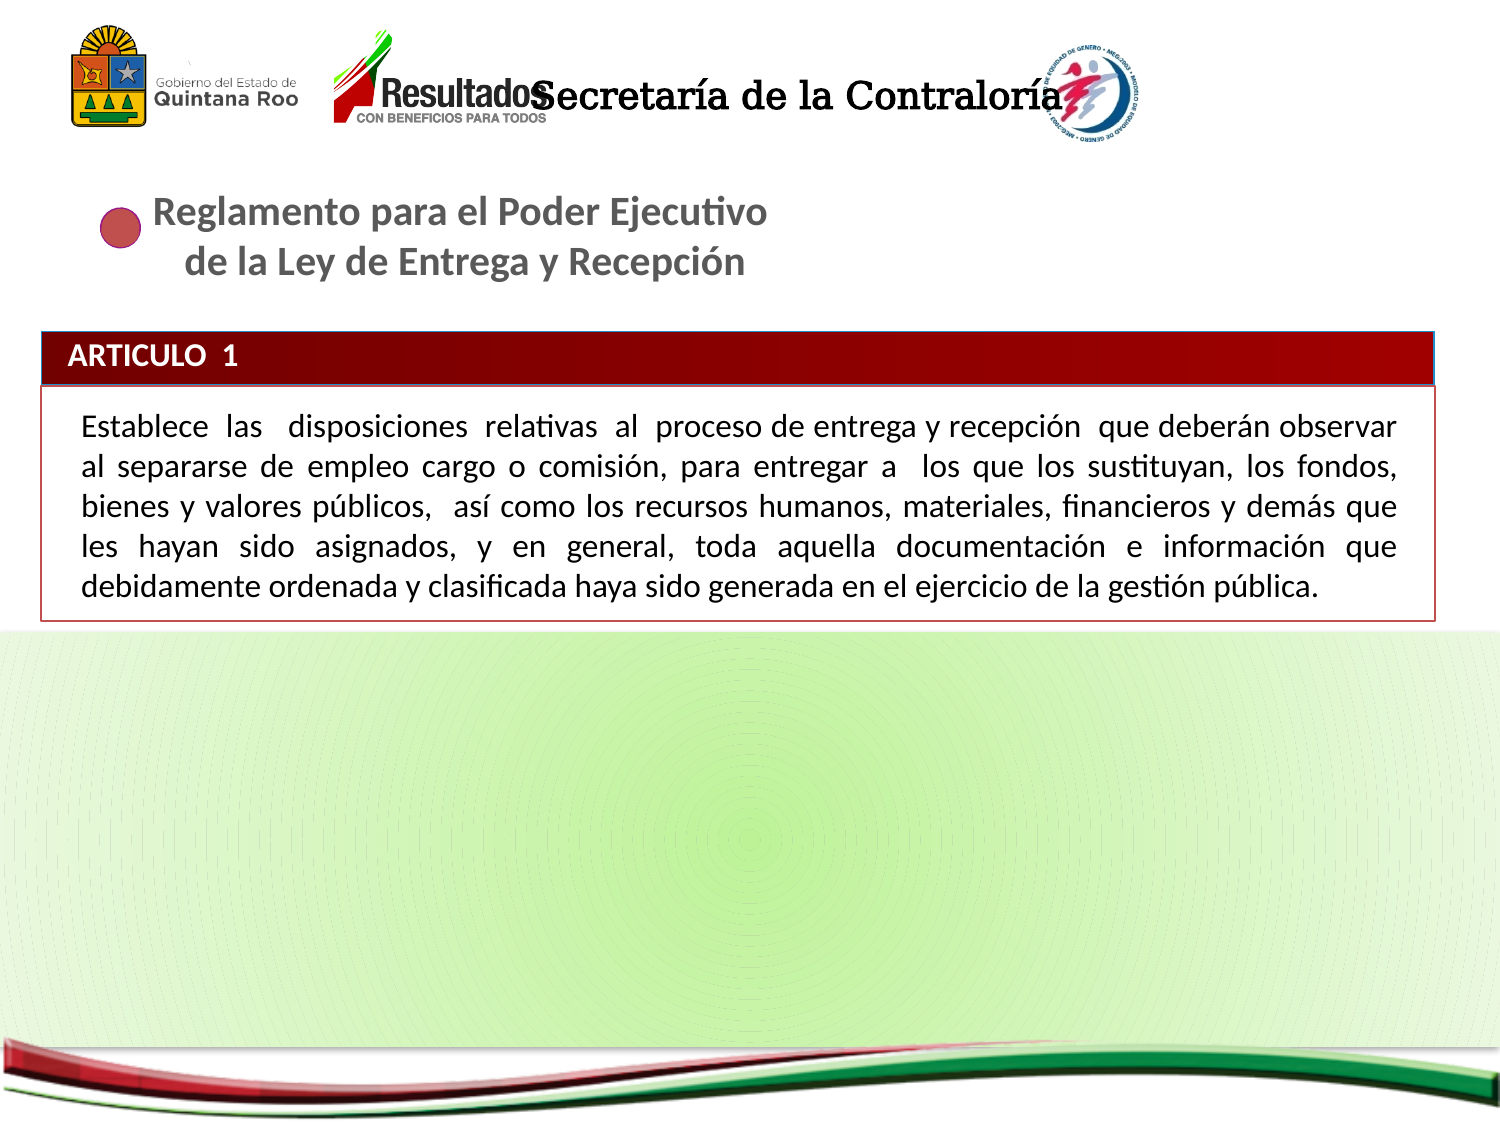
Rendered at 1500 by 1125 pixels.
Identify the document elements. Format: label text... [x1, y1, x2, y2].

picture [1042, 45, 1140, 142]
text_box [0, 632, 1500, 1030]
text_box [41, 331, 1436, 622]
picture [318, 23, 563, 130]
text_box Secretaría de la Contraloría [567, 63, 1037, 124]
text_box ARTICULO 1 [53, 326, 290, 330]
picture [58, 25, 303, 130]
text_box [100, 207, 141, 248]
text_box Reglamento para el Poder Ejecutivo de la Ley de Entrega y Recepción [128, 176, 802, 292]
picture [0, 1031, 1500, 1125]
